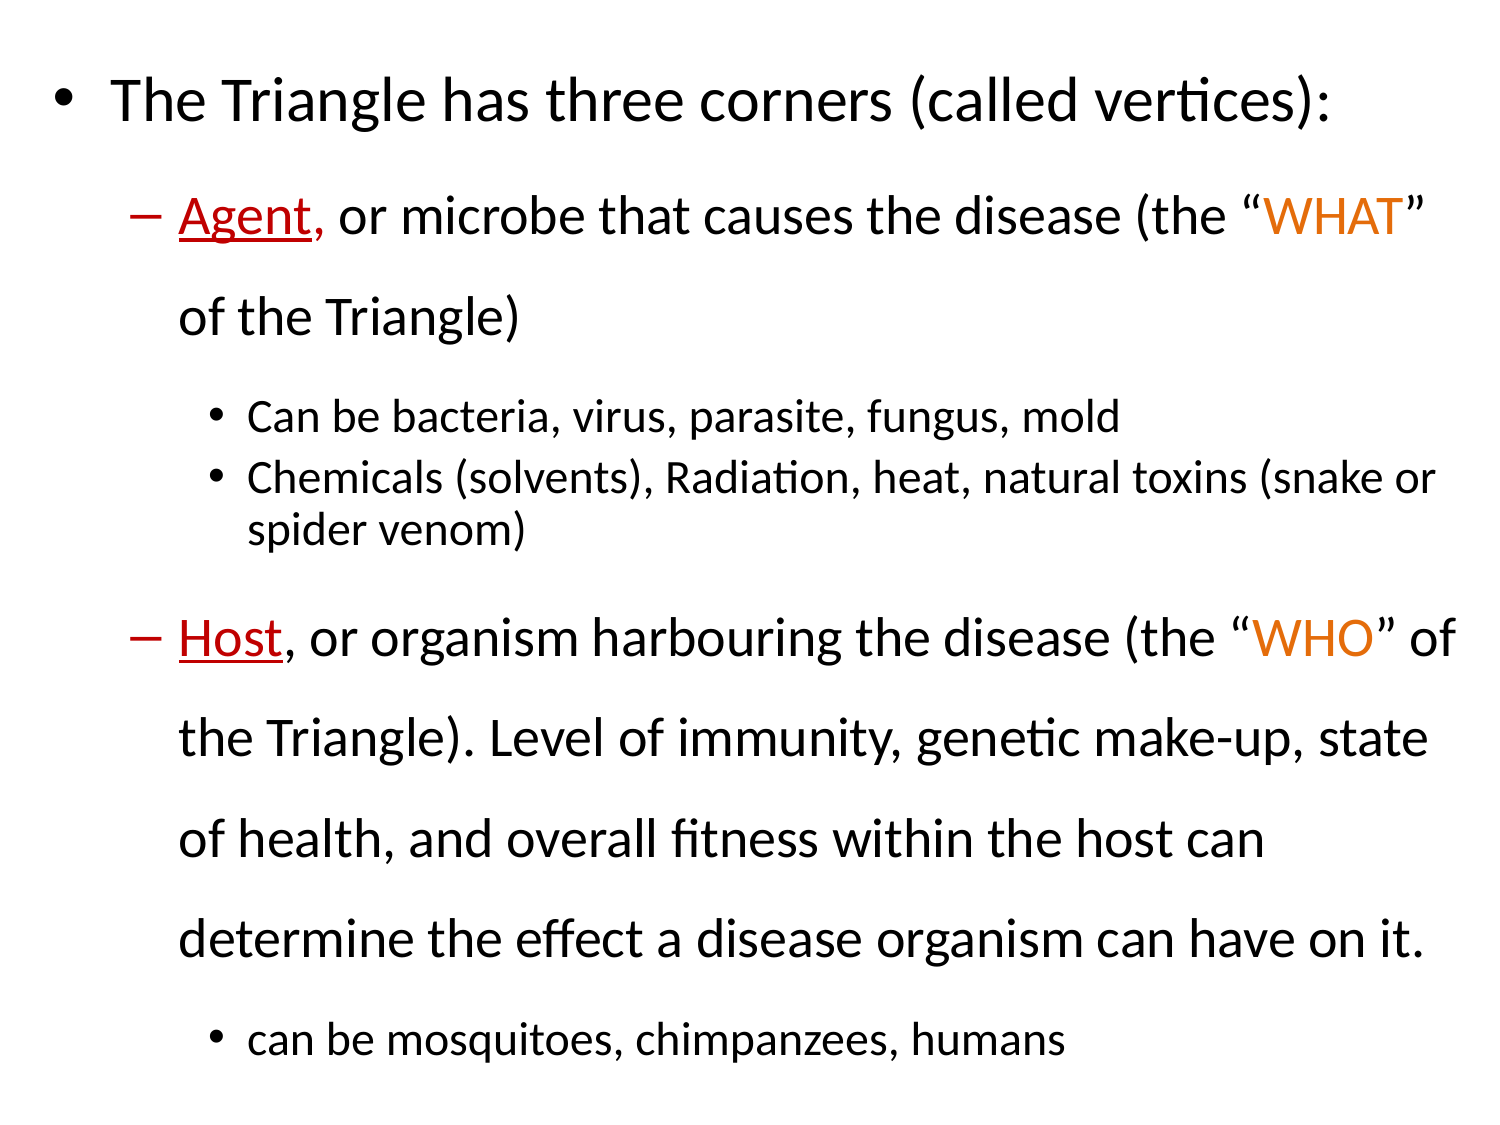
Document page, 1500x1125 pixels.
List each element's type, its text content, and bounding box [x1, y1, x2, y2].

list The Triangle has three corners (called vertices): Agent, or microbe that causes the disease (the “WHAT” of the Triangle) Can be bacteria, virus, parasite, fungus, mold Chemicals (solvents), Radiation, heat, natural toxins (snake or spider venom) Host, or organism harbouring the disease (the “WHO” of the Triangle). Level of immunity, genetic make-up, state of health, and overall fitness within the host can determine the effect a disease organism can have on it. can be mosquitoes, chimpanzees, humans [37, 50, 1475, 1088]
